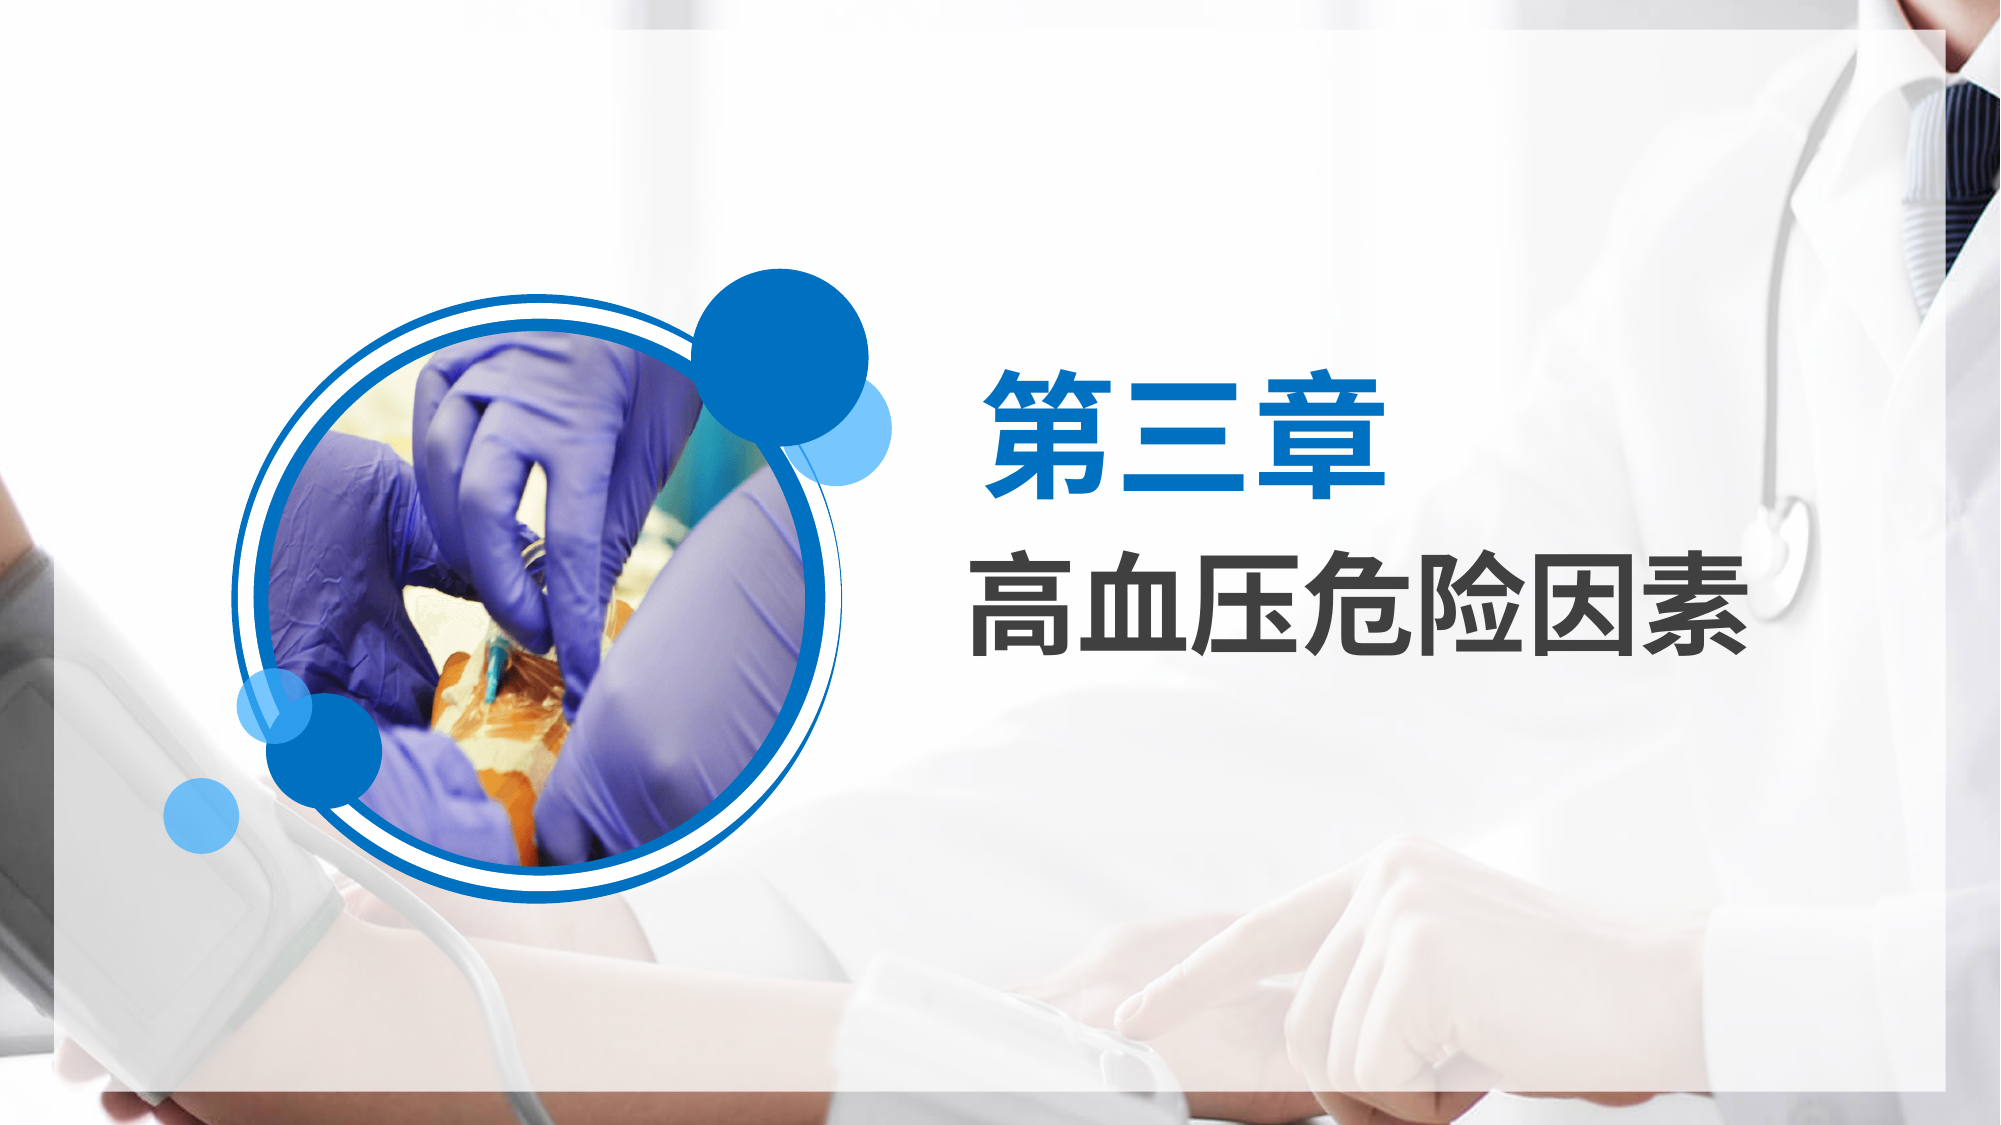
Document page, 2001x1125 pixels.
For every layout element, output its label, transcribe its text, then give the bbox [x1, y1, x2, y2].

picture [0, 0, 2000, 1125]
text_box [245, 310, 834, 886]
text_box [235, 680, 245, 732]
text_box [162, 777, 241, 855]
text_box 高血压危险因素 [950, 526, 1820, 676]
text_box 第三章 [963, 342, 1440, 523]
text_box [703, 267, 870, 430]
text_box [53, 29, 1947, 1093]
text_box [834, 379, 893, 488]
